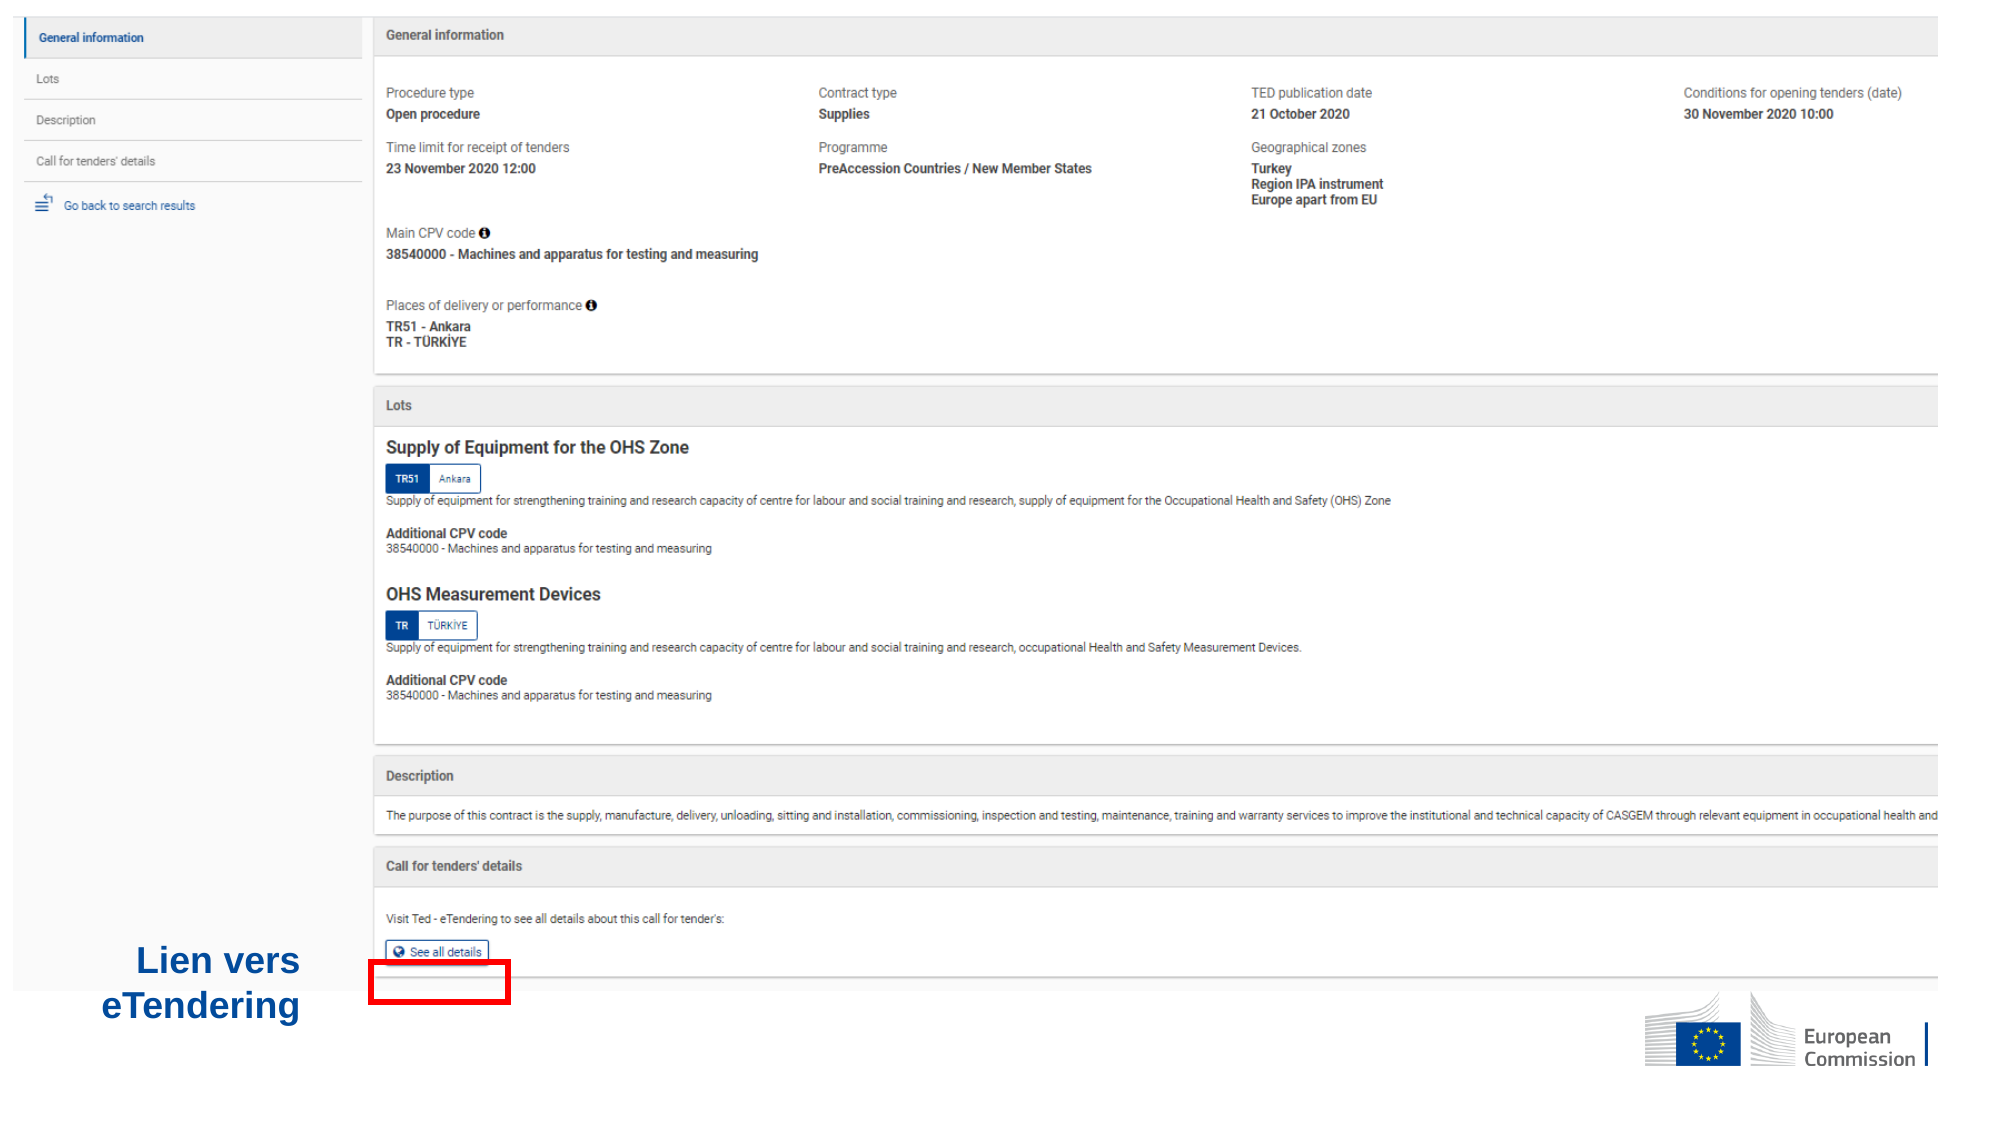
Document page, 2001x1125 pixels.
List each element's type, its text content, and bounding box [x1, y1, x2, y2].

text_box [370, 991, 509, 1003]
text_box Lien vers eTendering [69, 991, 316, 1034]
picture [13, 12, 1938, 1066]
